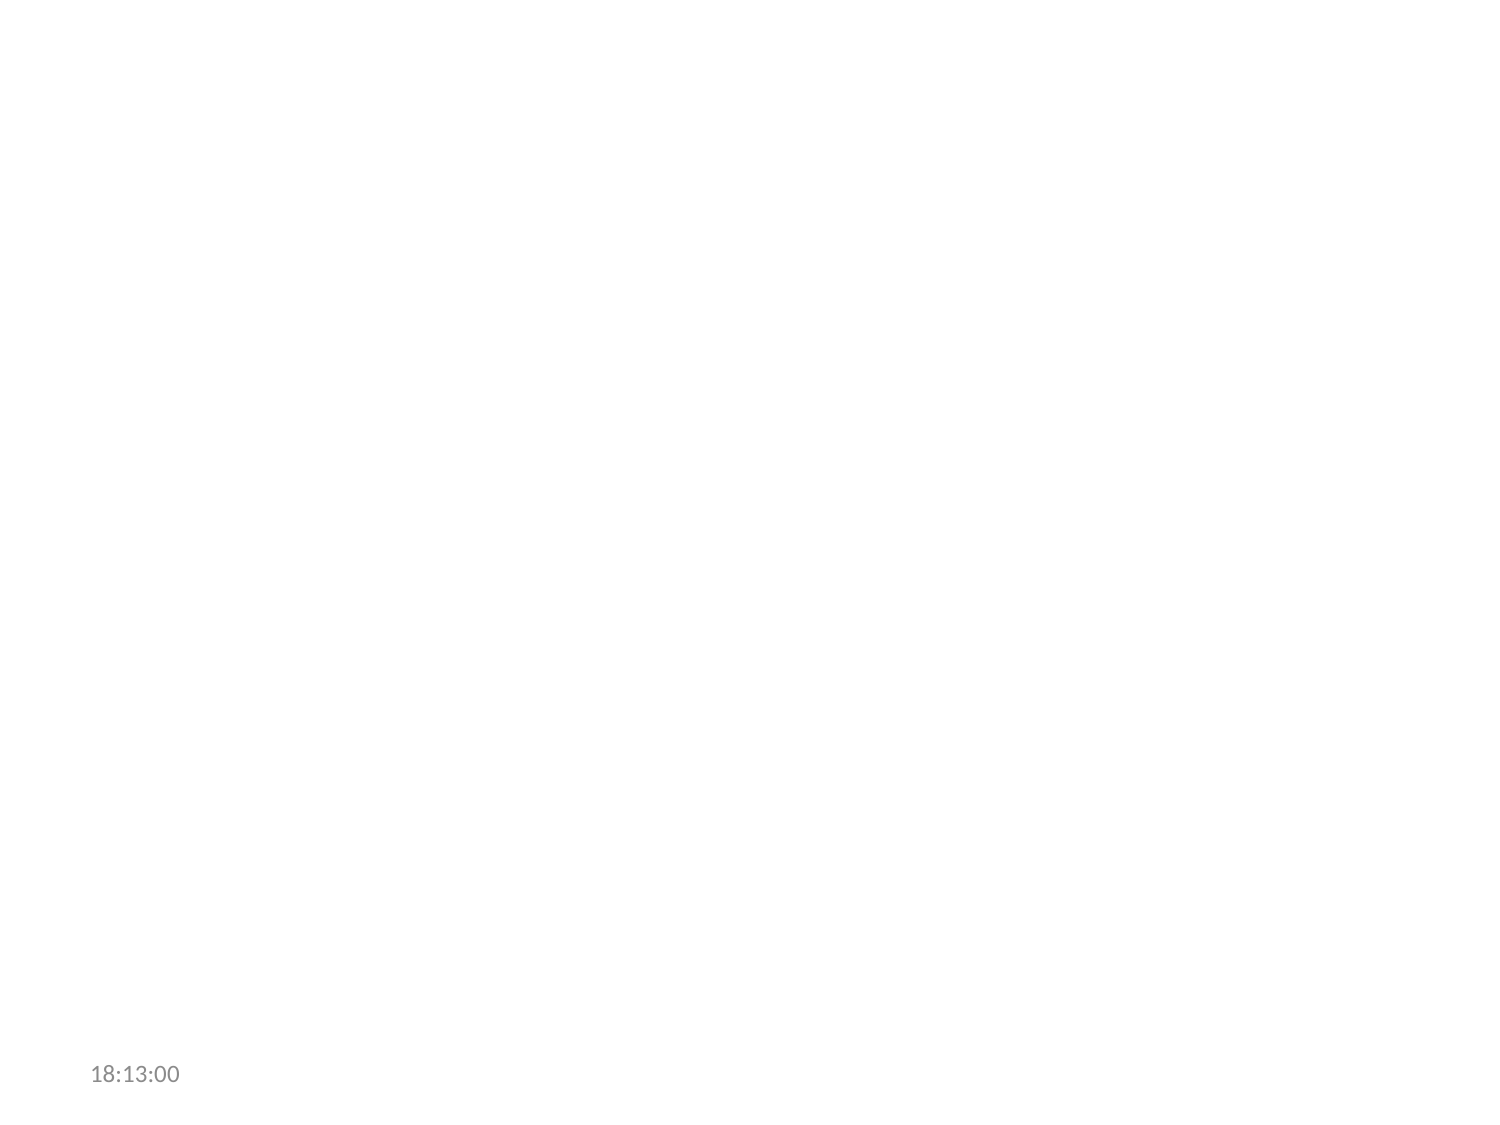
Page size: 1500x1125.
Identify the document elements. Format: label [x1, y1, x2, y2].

slide_number [75, 1042, 425, 1103]
